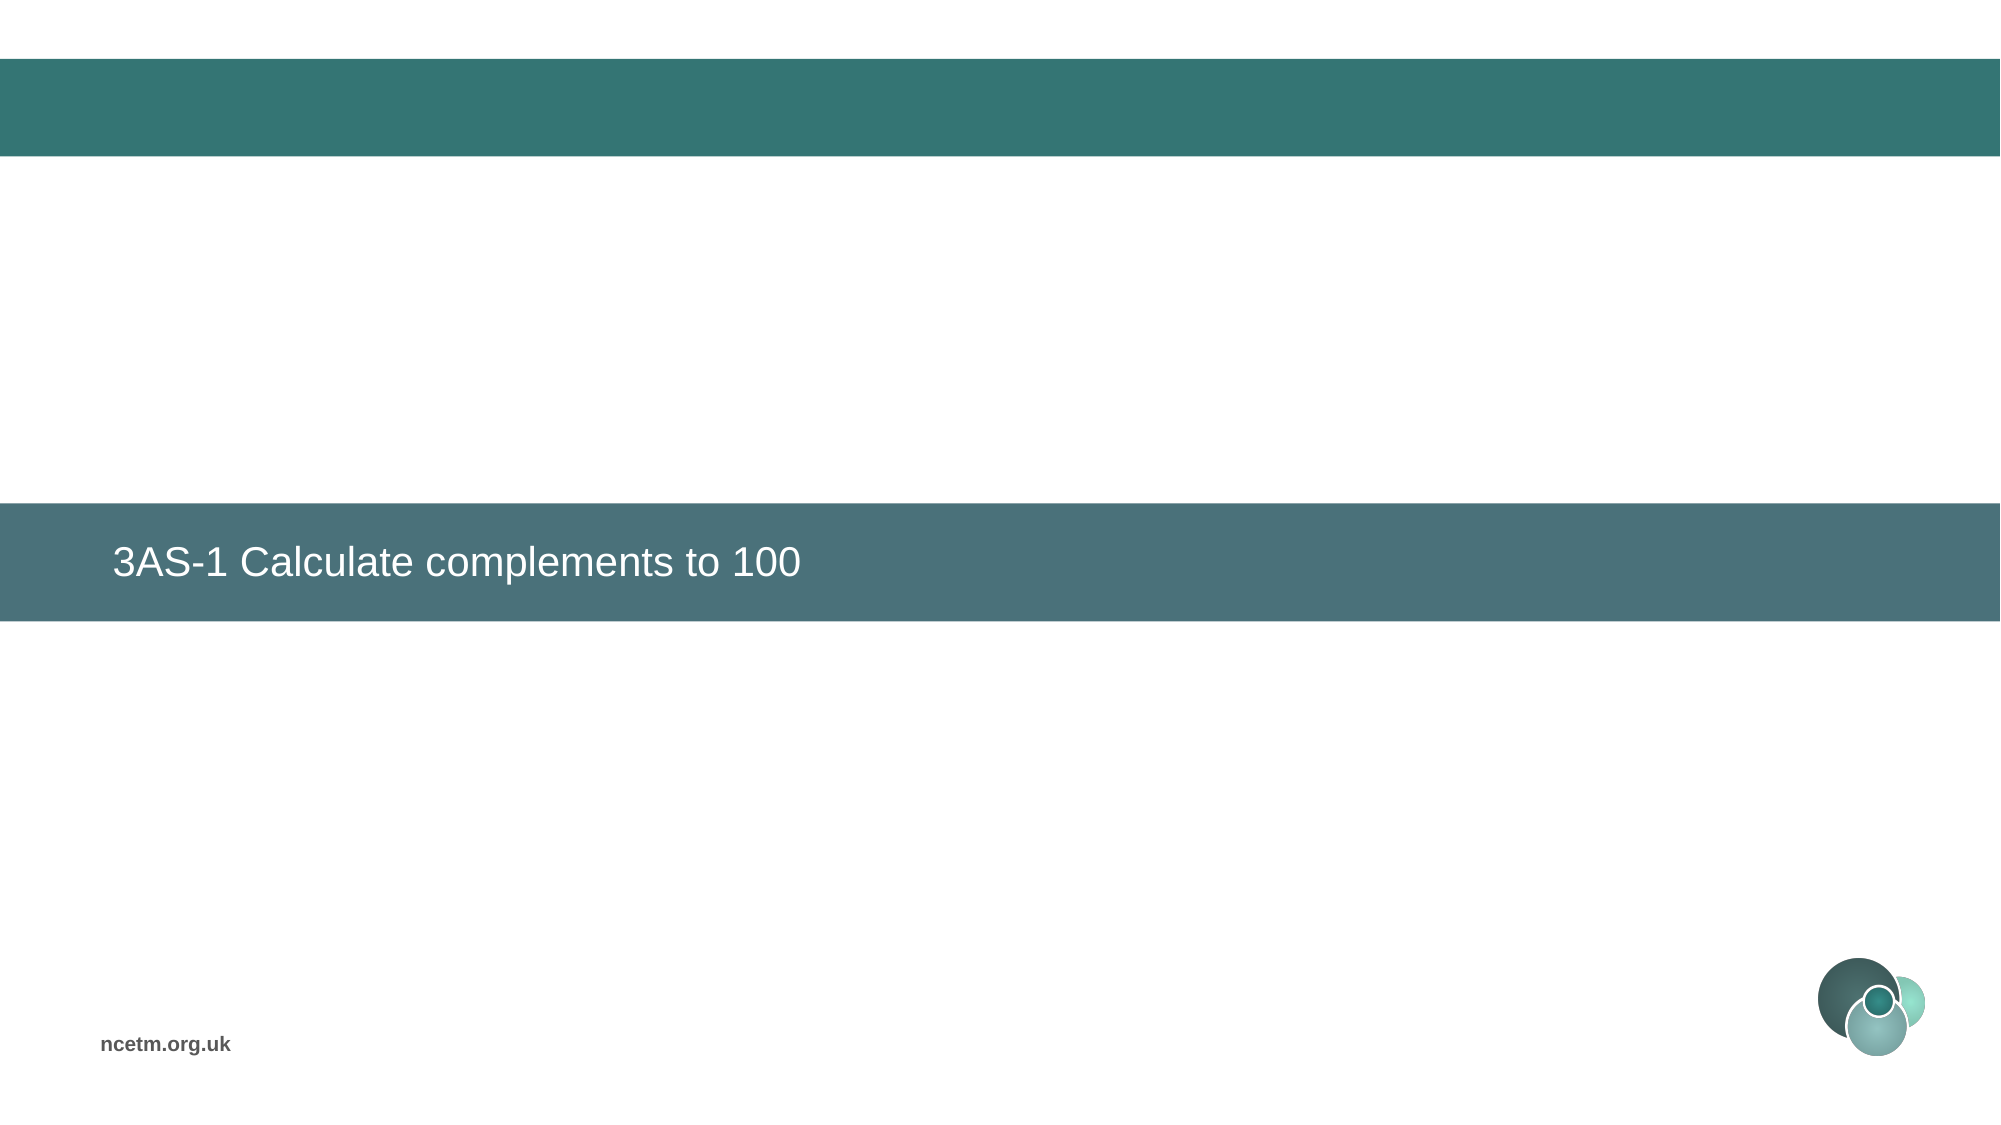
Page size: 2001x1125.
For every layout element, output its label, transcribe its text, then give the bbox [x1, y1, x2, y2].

picture [1818, 958, 1925, 1056]
text_box 3AS-1 Calculate complements to 100 [97, 527, 1945, 598]
text_box [0, 503, 2000, 622]
